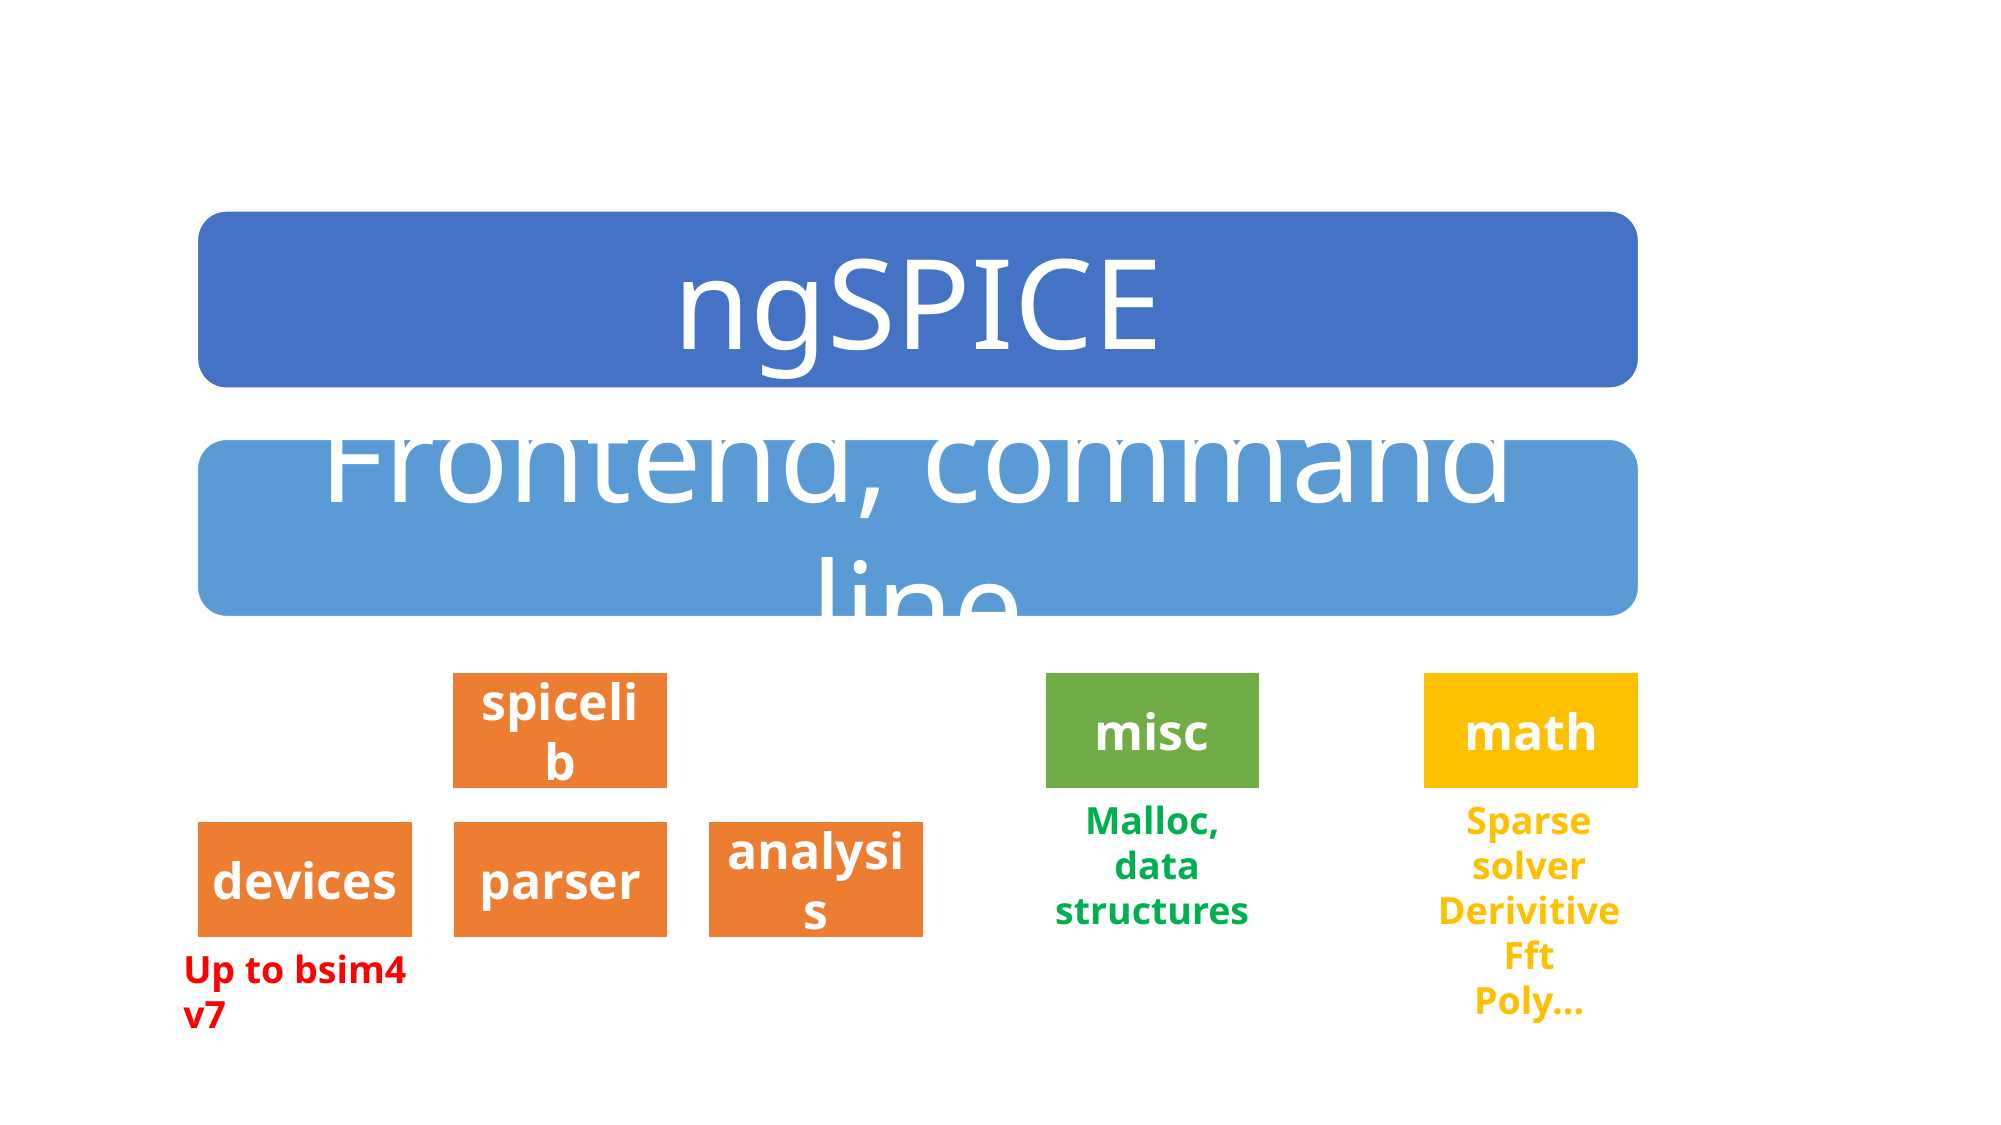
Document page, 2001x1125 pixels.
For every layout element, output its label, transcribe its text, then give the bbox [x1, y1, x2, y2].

text_box analysis [706, 819, 926, 940]
text_box ngSPICE [195, 208, 1641, 391]
text_box Frontend, command line [195, 436, 1641, 619]
text_box parser [451, 819, 670, 940]
text_box devices [195, 819, 415, 938]
text_box math [1421, 669, 1641, 790]
text_box Sparse solver Derivitive Fft Poly… [1398, 790, 1660, 1030]
text_box Up to bsim4 v7 [168, 938, 465, 1044]
text_box Malloc, data structures [1001, 790, 1304, 940]
text_box misc [1042, 669, 1262, 790]
text_box spicelib [450, 669, 670, 791]
